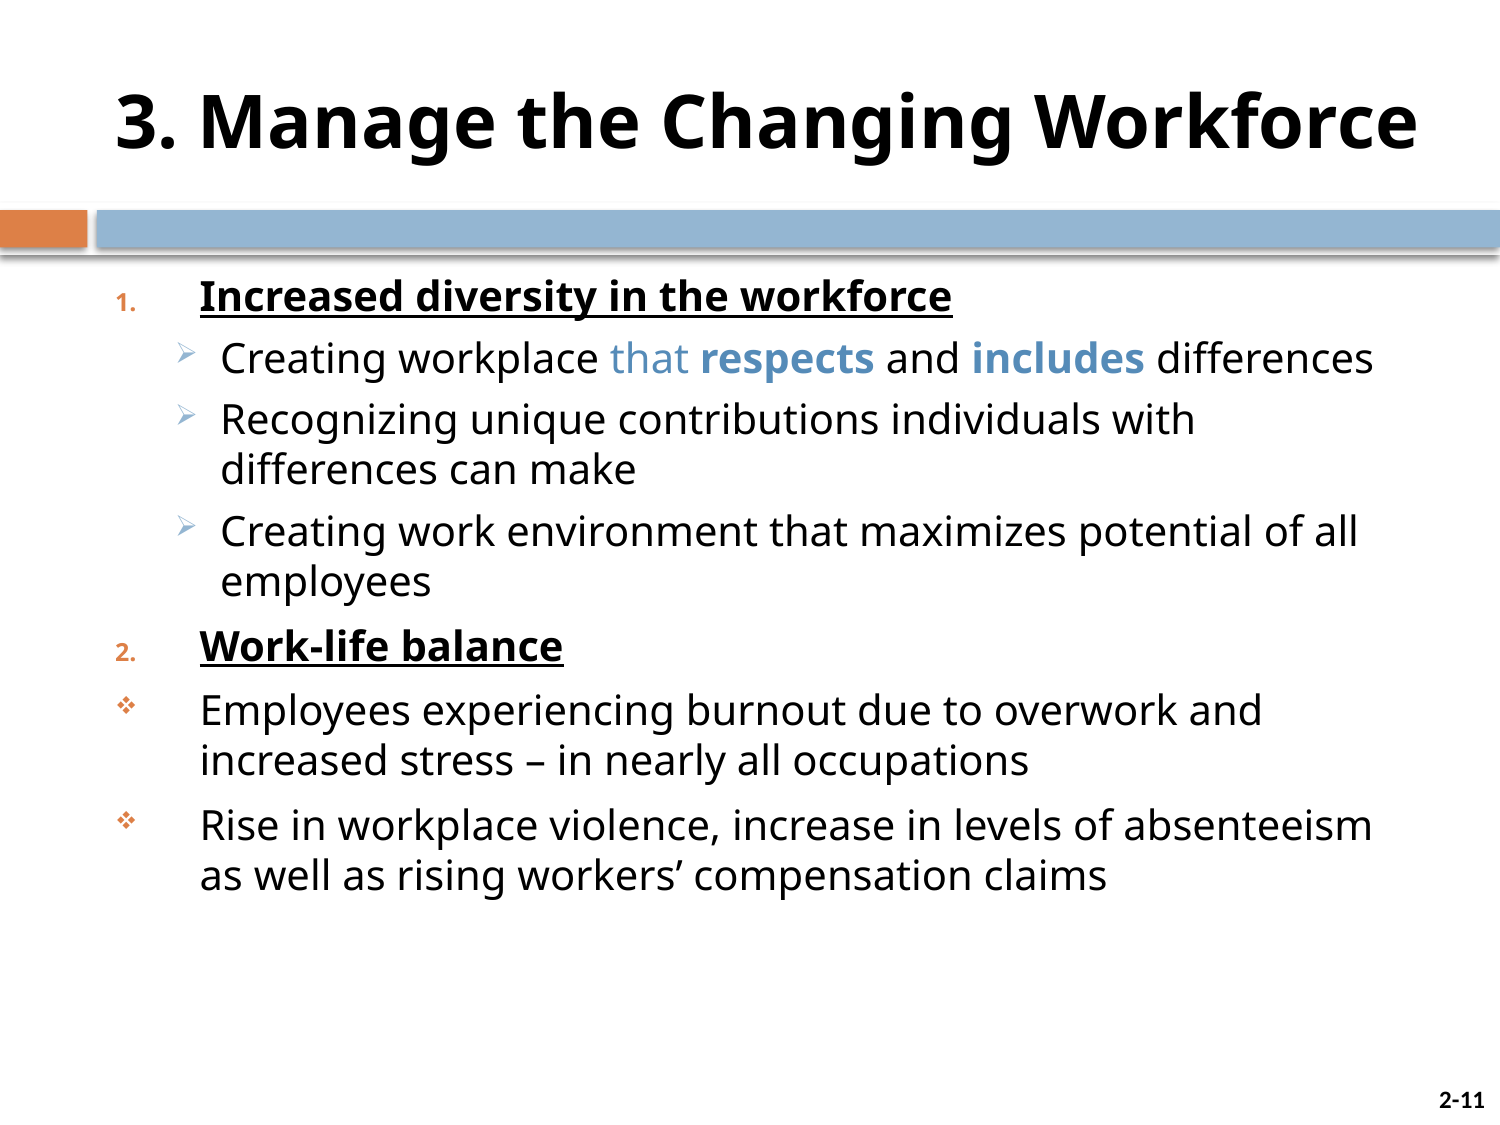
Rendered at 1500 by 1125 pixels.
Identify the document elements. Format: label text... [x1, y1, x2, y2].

title 3. Manage the Changing Workforce [100, 37, 1438, 200]
list Increased diversity in the workforce Creating workplace that respects and includes differences Recognizing unique contributions individuals with differences can make Creating work environment that maximizes potential of all employees Work-life balance Employees experiencing burnout due to overwork and increased stress – in nearly all occupations Rise in workplace violence, increase in levels of absenteeism as well as rising workers’ compensation claims [100, 262, 1438, 1000]
